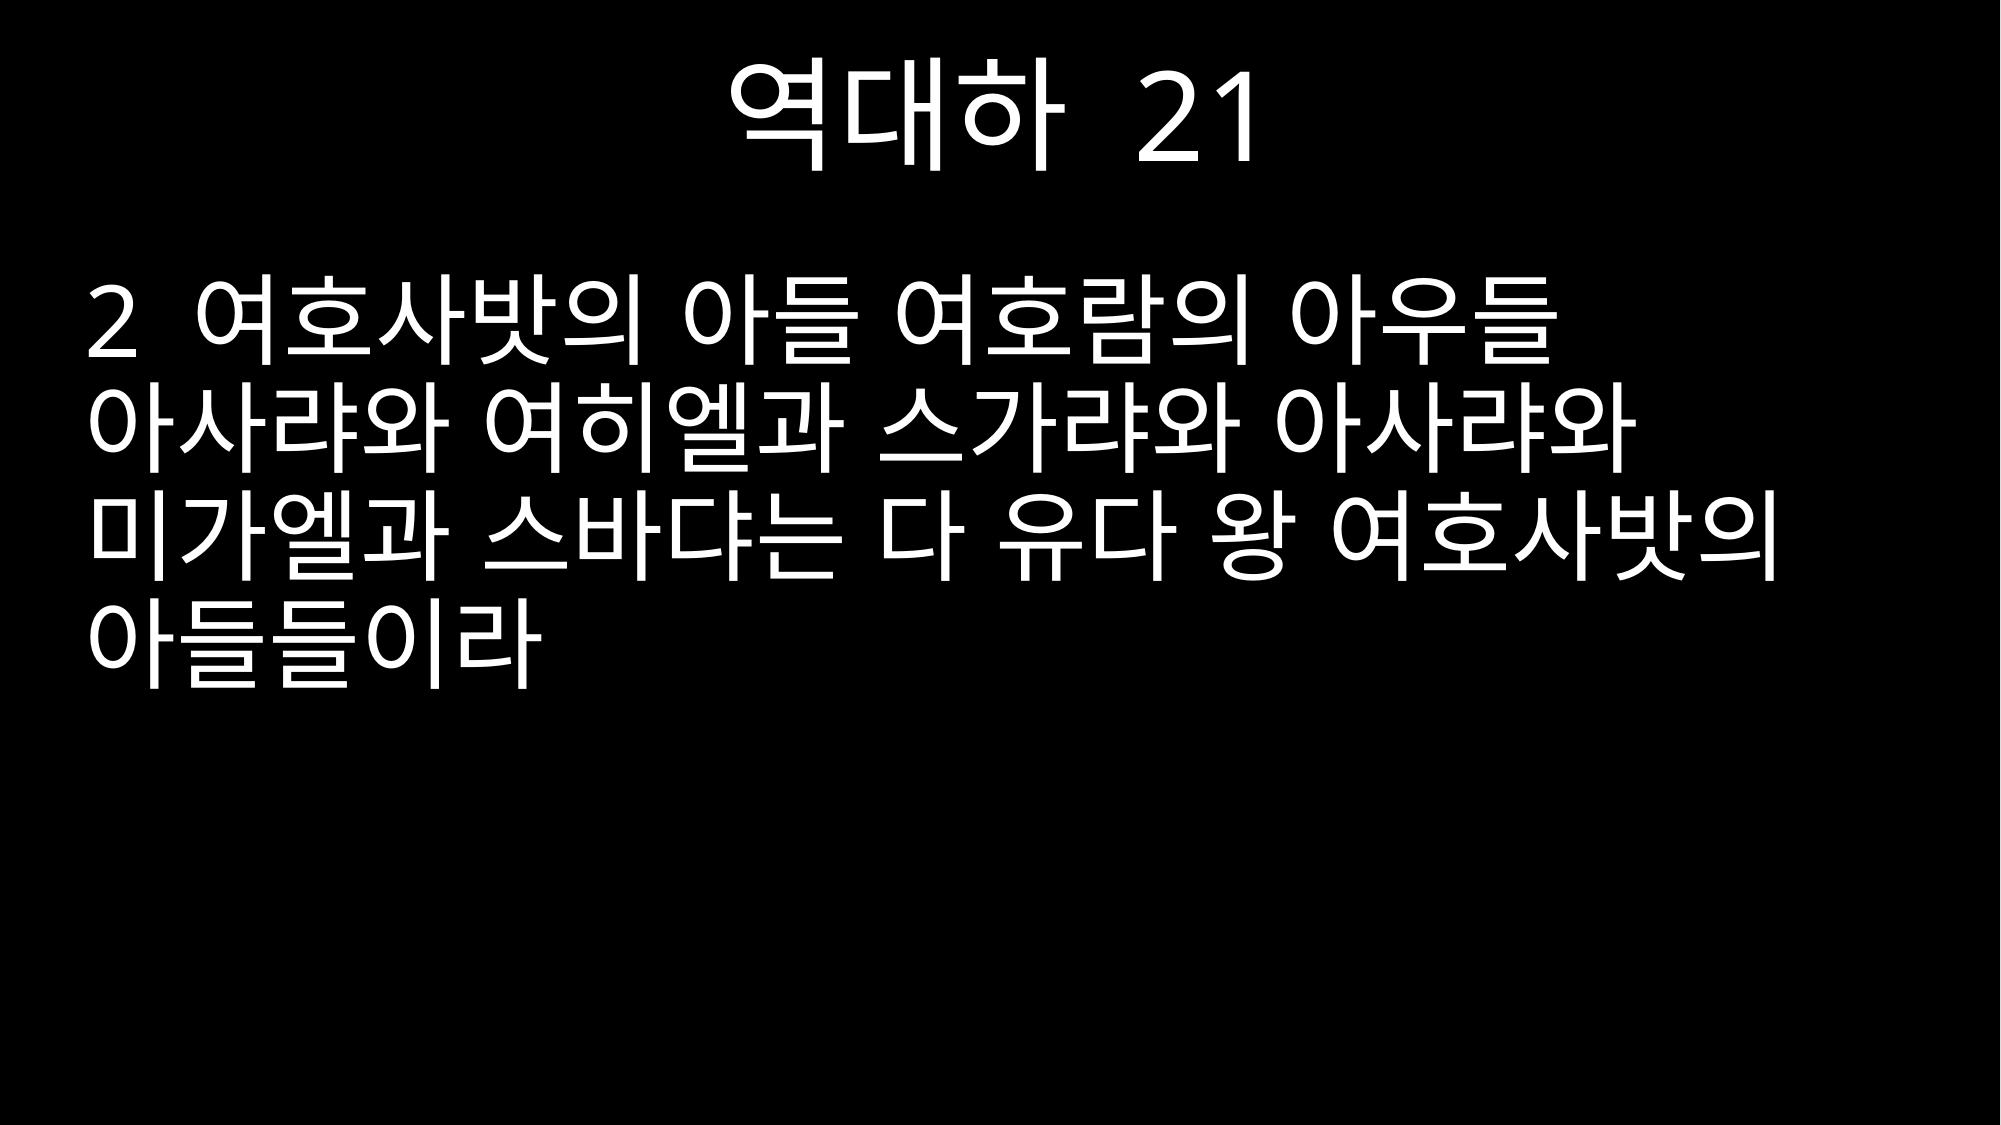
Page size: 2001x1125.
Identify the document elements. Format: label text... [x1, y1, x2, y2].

list 2 여호사밧의 아들 여호람의 아우들 아사랴와 여히엘과 스가랴와 아사랴와 미가엘과 스바댜는 다 유다 왕 여호사밧의 아들들이라 [69, 263, 1953, 423]
footer 역대하 21 [0, 32, 2000, 192]
picture [0, 0, 2001, 1125]
